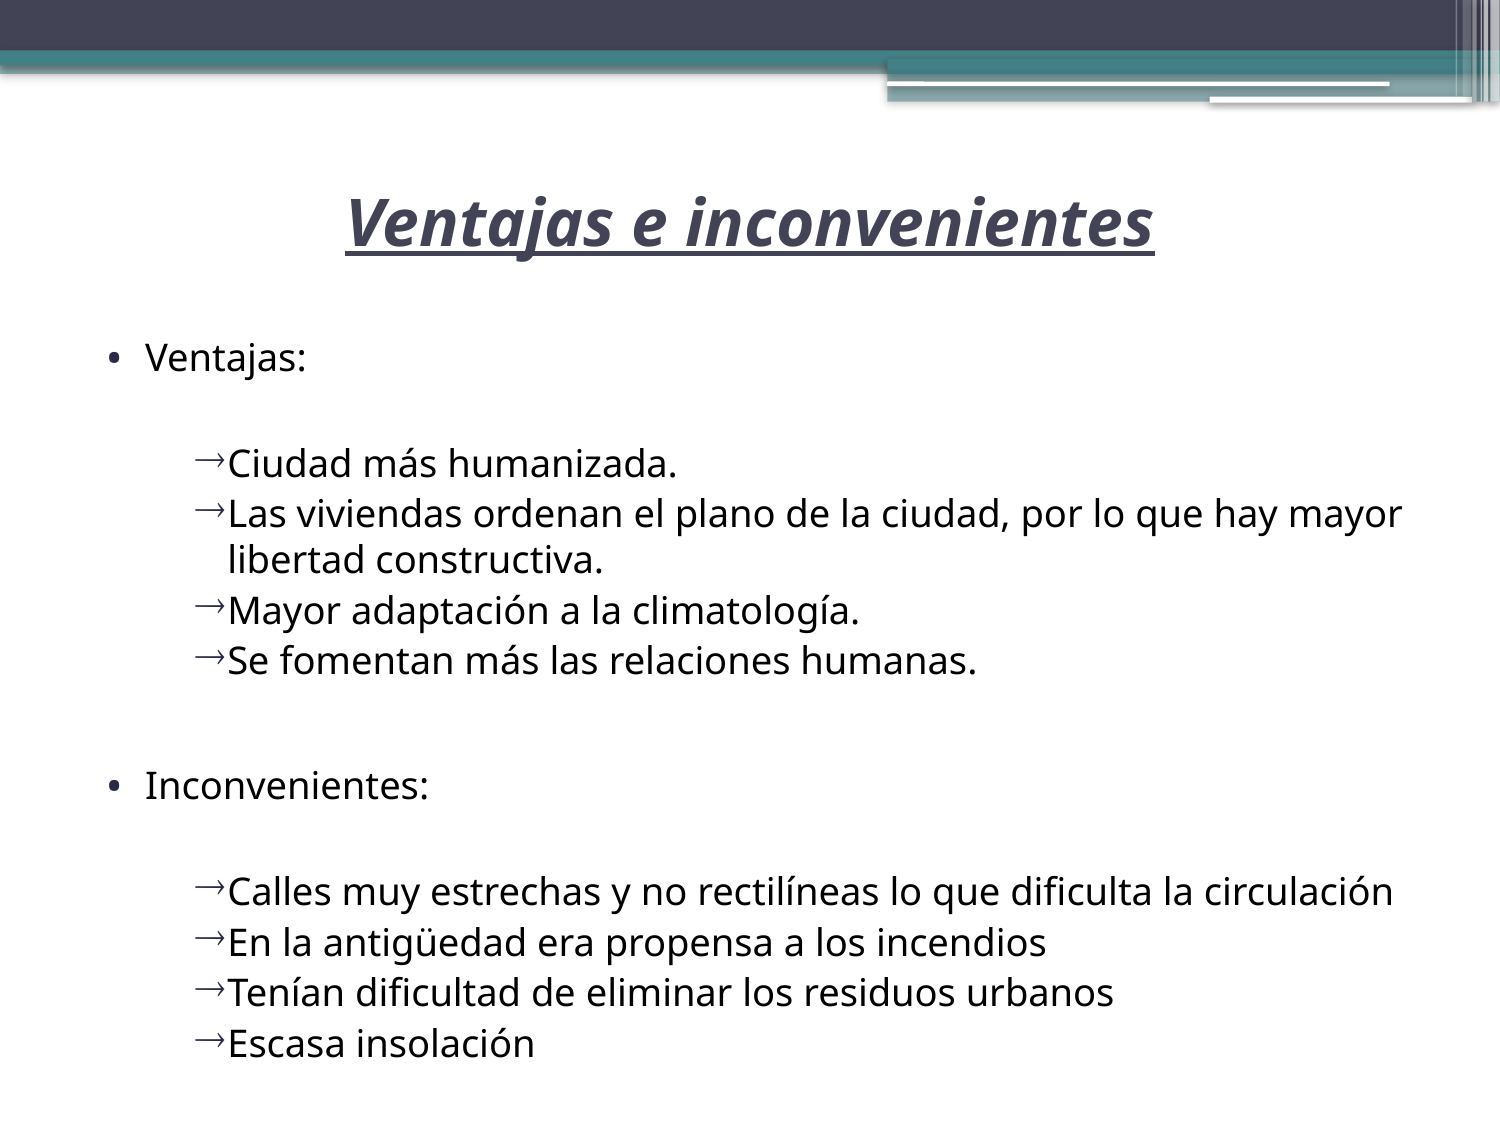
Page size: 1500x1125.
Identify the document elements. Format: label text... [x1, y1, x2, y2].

title Ventajas e inconvenientes [0, 172, 1500, 268]
list Ventajas: Ciudad más humanizada. Las viviendas ordenan el plano de la ciudad, por lo que hay mayor libertad constructiva. Mayor adaptación a la climatología. Se fomentan más las relaciones humanas. Inconvenientes: Calles muy estrechas y no rectilíneas lo que dificulta la circulación En la antigüedad era propensa a los incendios Tenían dificultad de eliminar los residuos urbanos Escasa insolación [76, 326, 1424, 1083]
